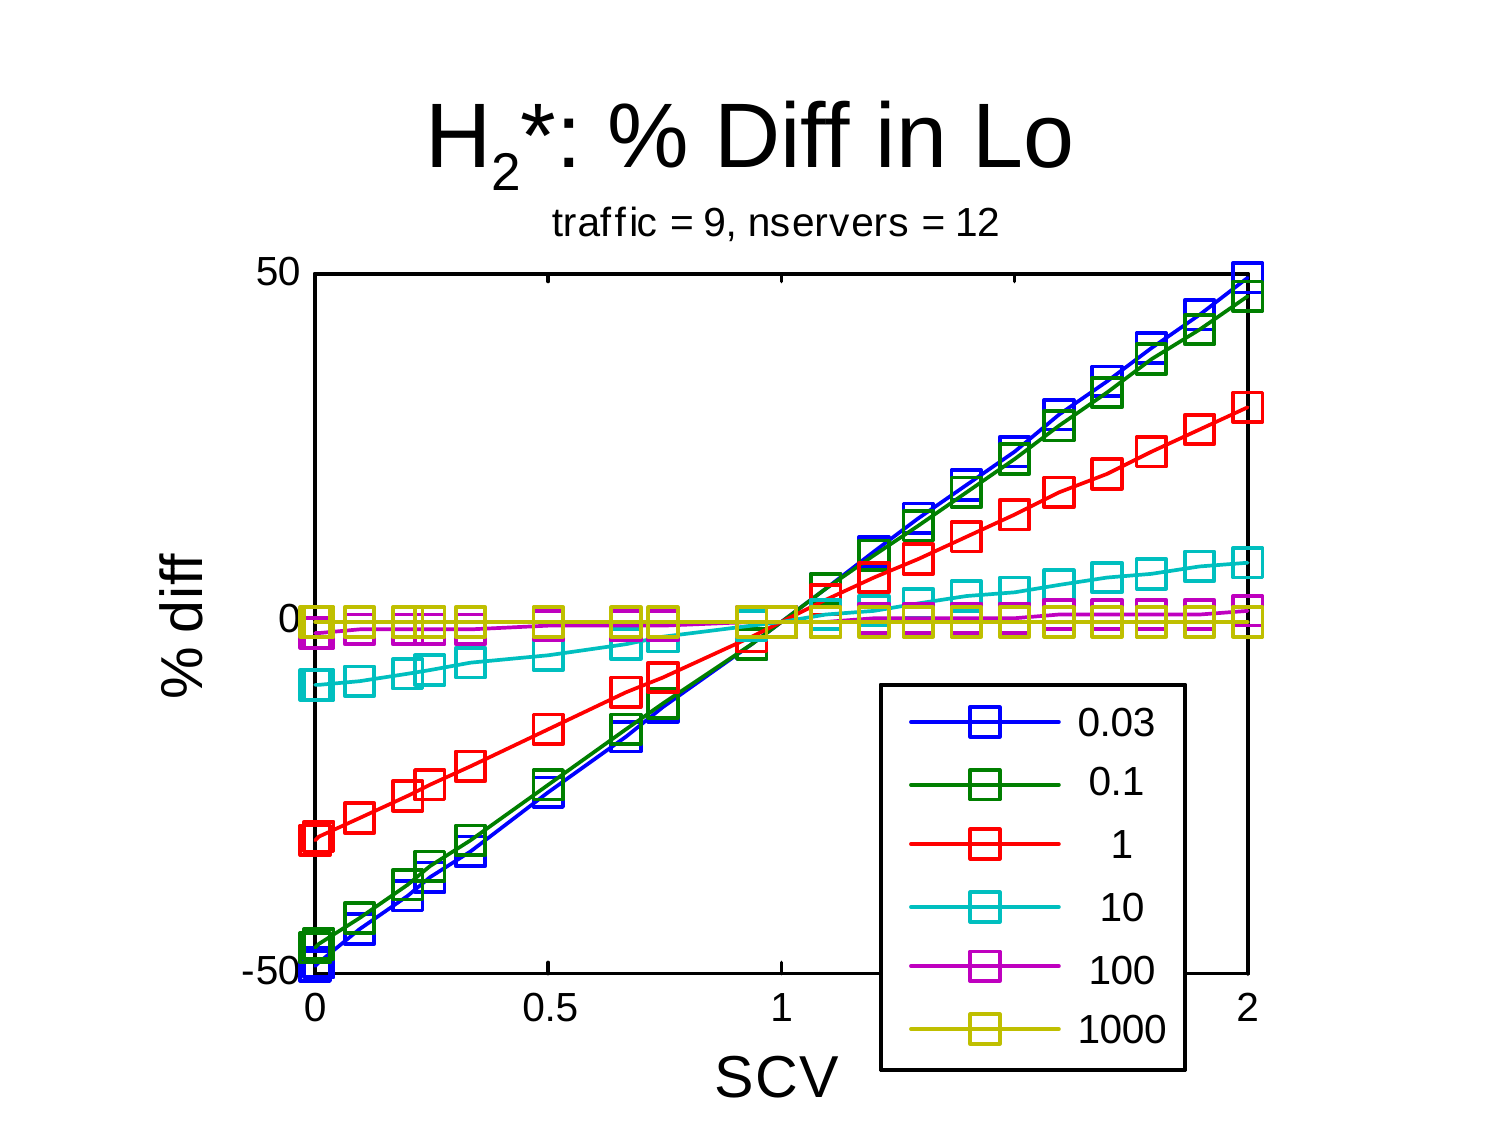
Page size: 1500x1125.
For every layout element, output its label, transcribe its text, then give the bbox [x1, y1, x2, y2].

picture [137, 199, 1363, 1119]
title H2*: % Diff in Lo [74, 44, 1426, 233]
